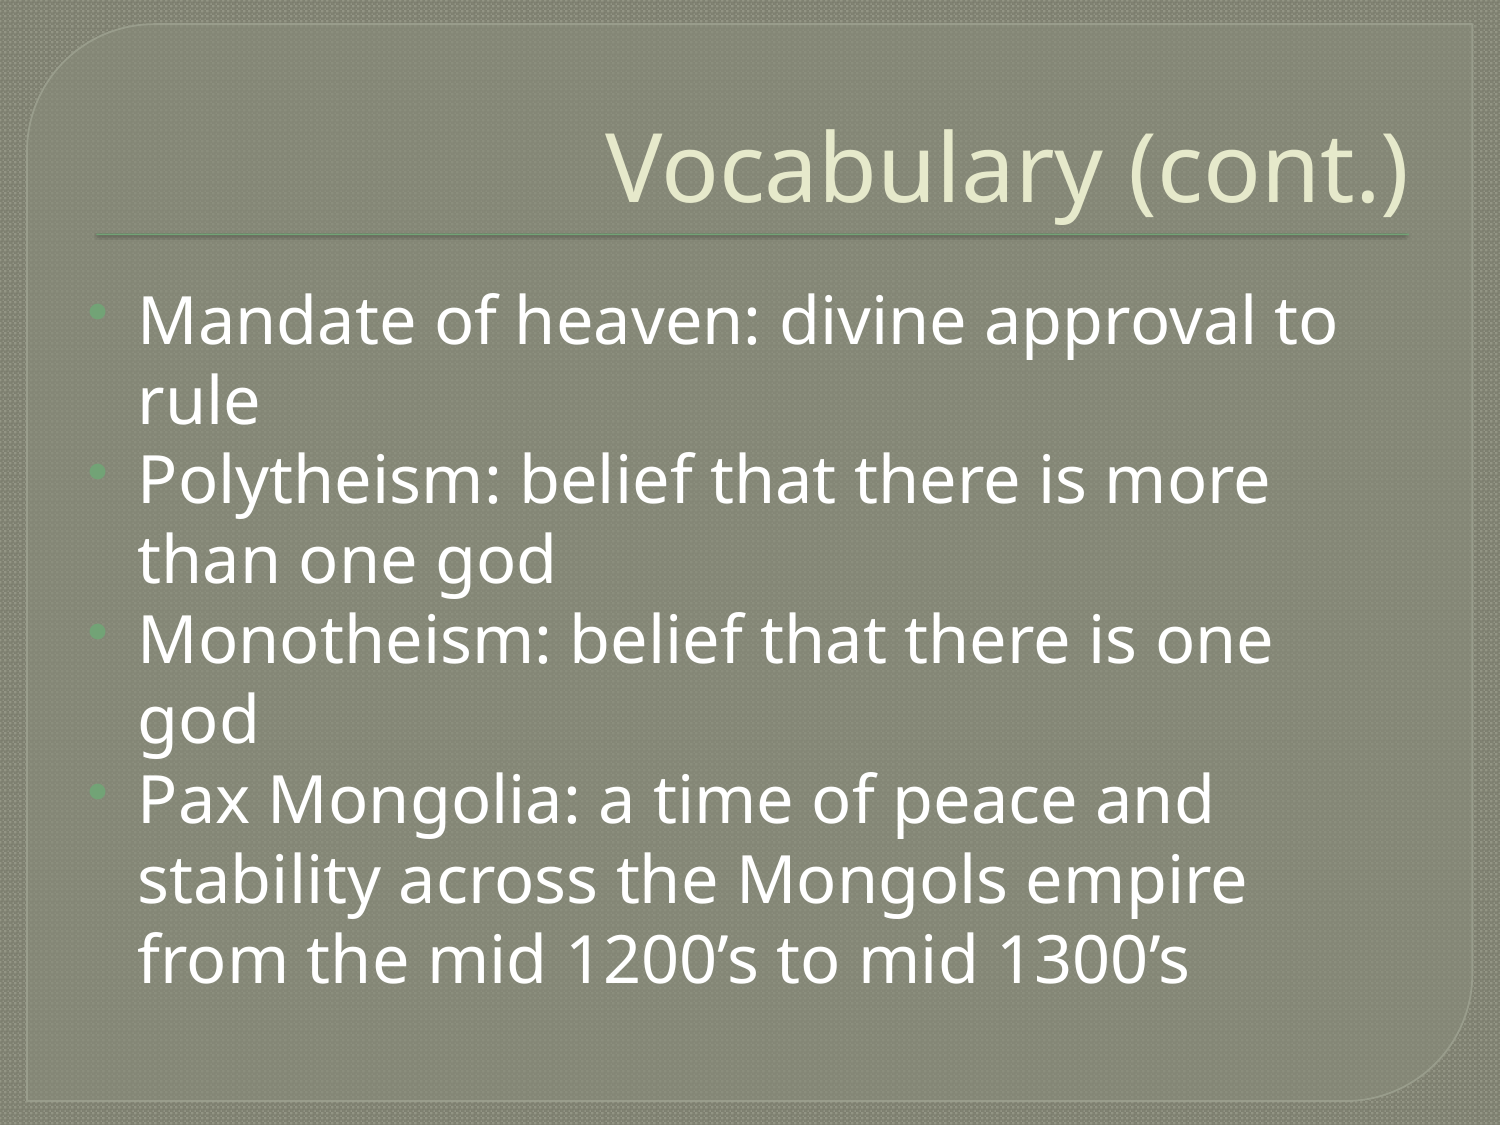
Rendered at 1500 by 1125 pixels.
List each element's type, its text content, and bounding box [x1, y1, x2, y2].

title Vocabulary (cont.) [75, 41, 1425, 230]
list Mandate of heaven: divine approval to rule Polytheism: belief that there is more than one god Monotheism: belief that there is one god Pax Mongolia: a time of peace and stability across the Mongols empire from the mid 1200’s to mid 1300’s [75, 270, 1425, 1013]
